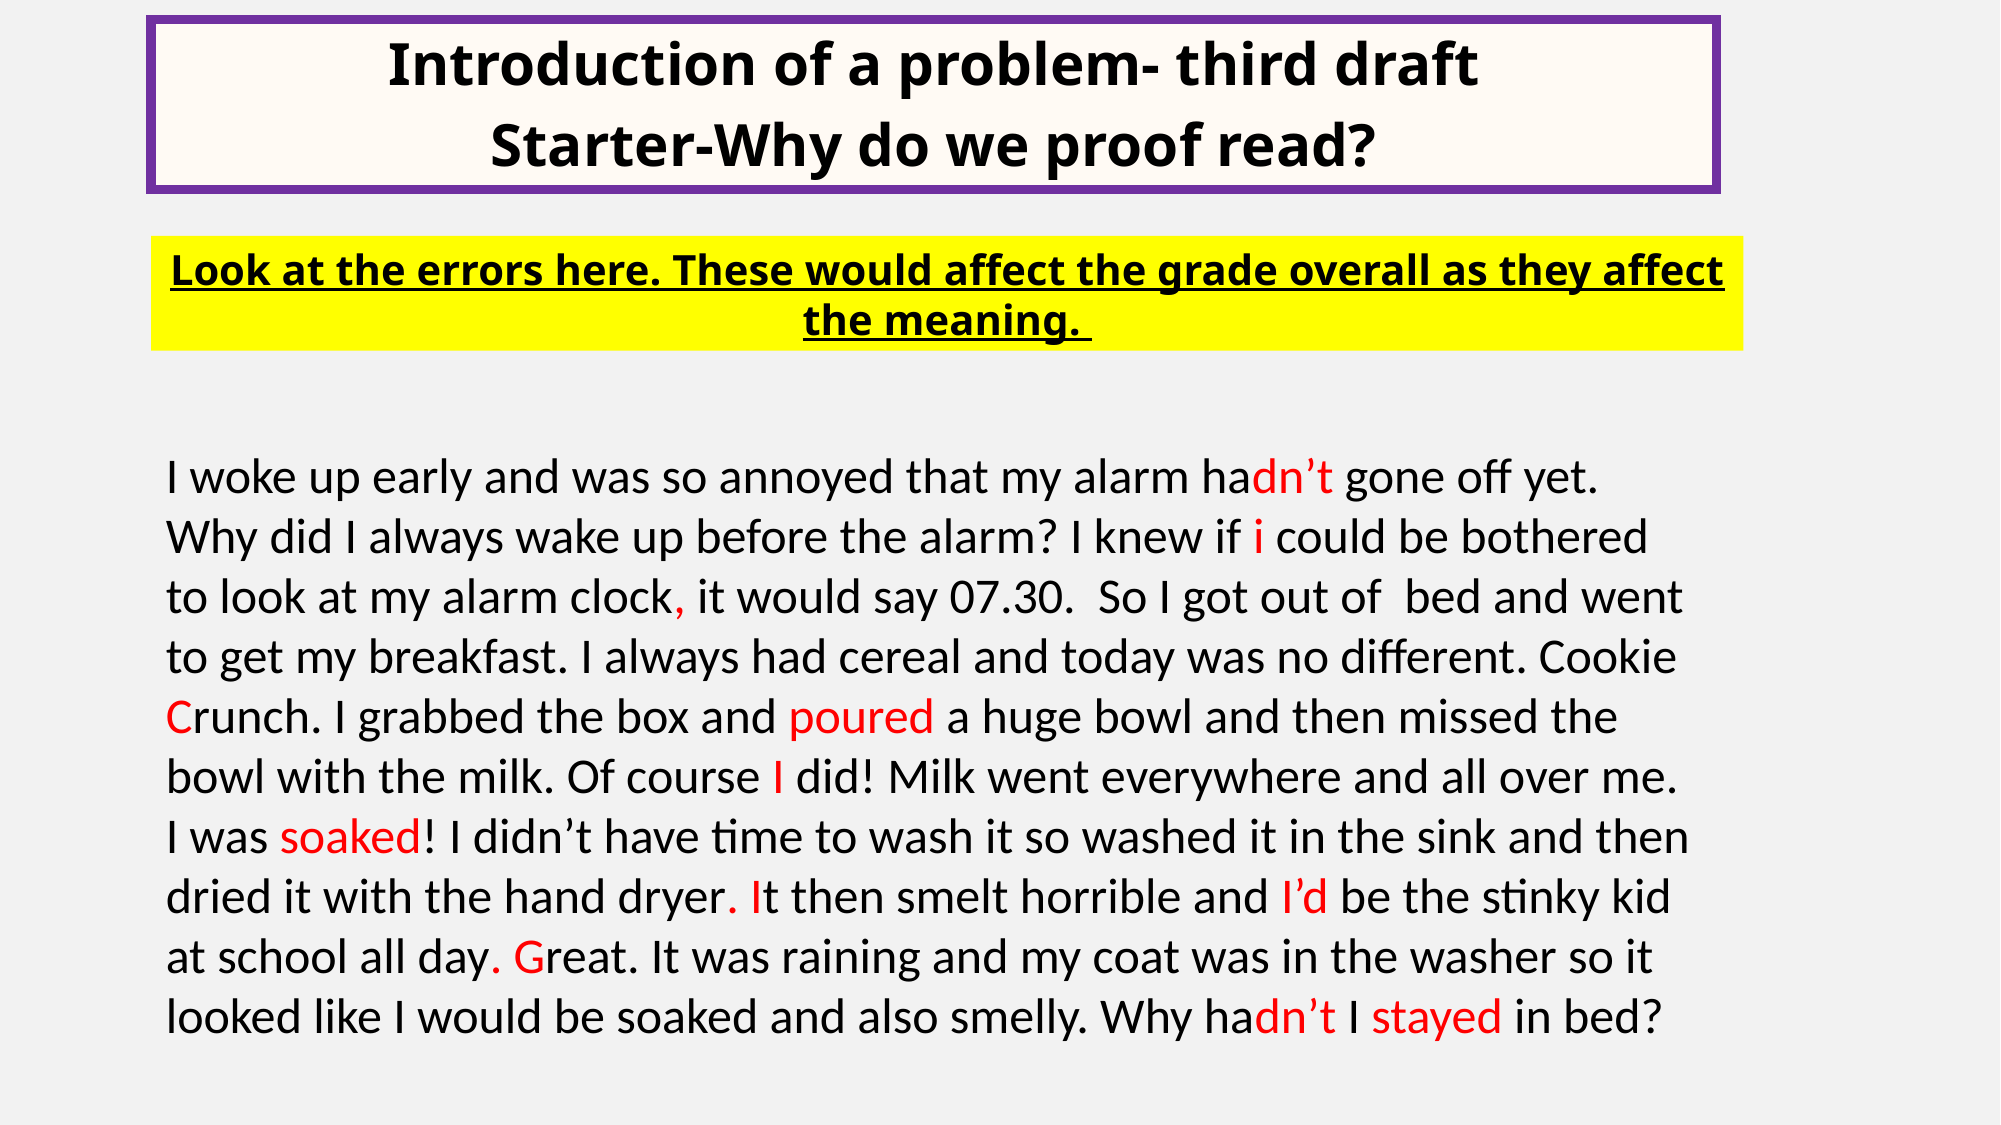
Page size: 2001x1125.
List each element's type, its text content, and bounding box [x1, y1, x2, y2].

text_box Introduction of a problem- third draft Starter-Why do we proof read? [151, 19, 1717, 190]
text_box I woke up early and was so annoyed that my alarm hadn’t gone off yet. Why did I always wake up before the alarm? I knew if i could be bothered to look at my alarm clock, it would say 07.30. So I got out of bed and went to get my breakfast. I always had cereal and today was no different. Cookie Crunch. I grabbed the box and poured a huge bowl and then missed the bowl with the milk. Of course I did! Milk went everywhere and all over me. I was soaked! I didn’t have time to wash it so washed it in the sink and then dried it with the hand dryer. It then smelt horrible and I’d be the stinky kid at school all day. Great. It was raining and my coat was in the washer so it looked like I would be soaked and also smelly. Why hadn’t I stayed in bed? [151, 436, 1717, 1051]
text_box Look at the errors here. These would affect the grade overall as they affect the meaning. [151, 235, 1744, 351]
